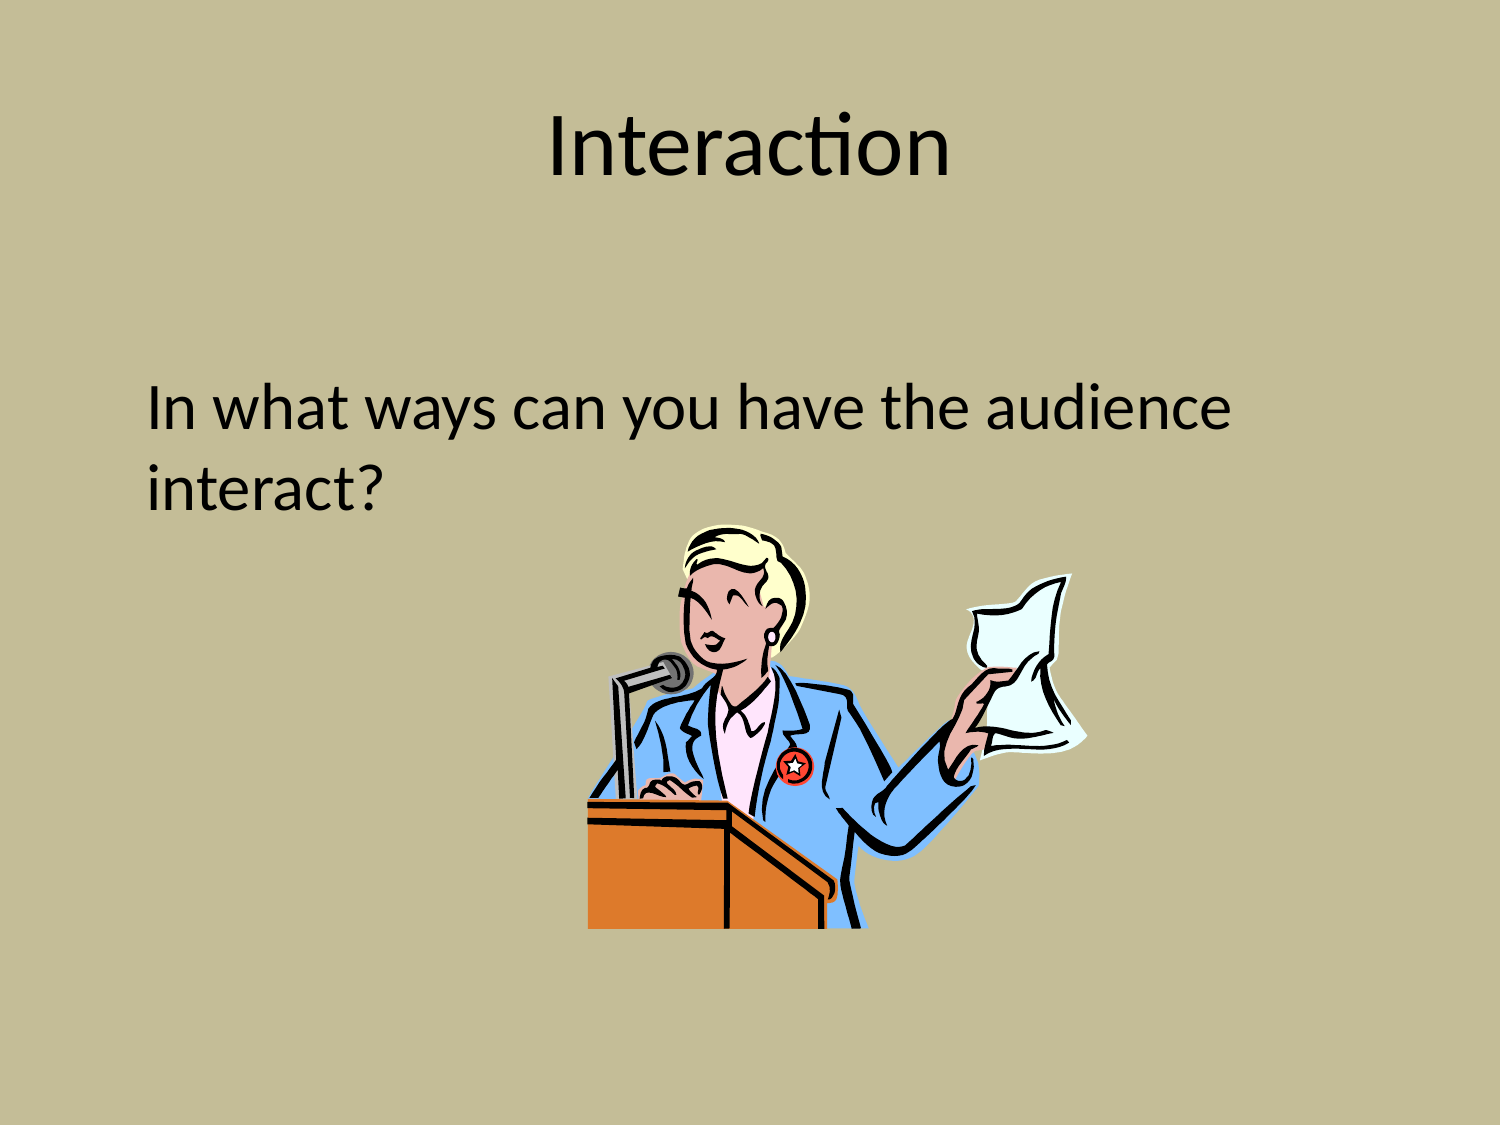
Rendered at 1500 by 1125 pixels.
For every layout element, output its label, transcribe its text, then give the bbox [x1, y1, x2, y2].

title Interaction [75, 45, 1425, 233]
list In what ways can you have the audience interact? [75, 262, 1425, 1005]
picture [587, 523, 1088, 929]
